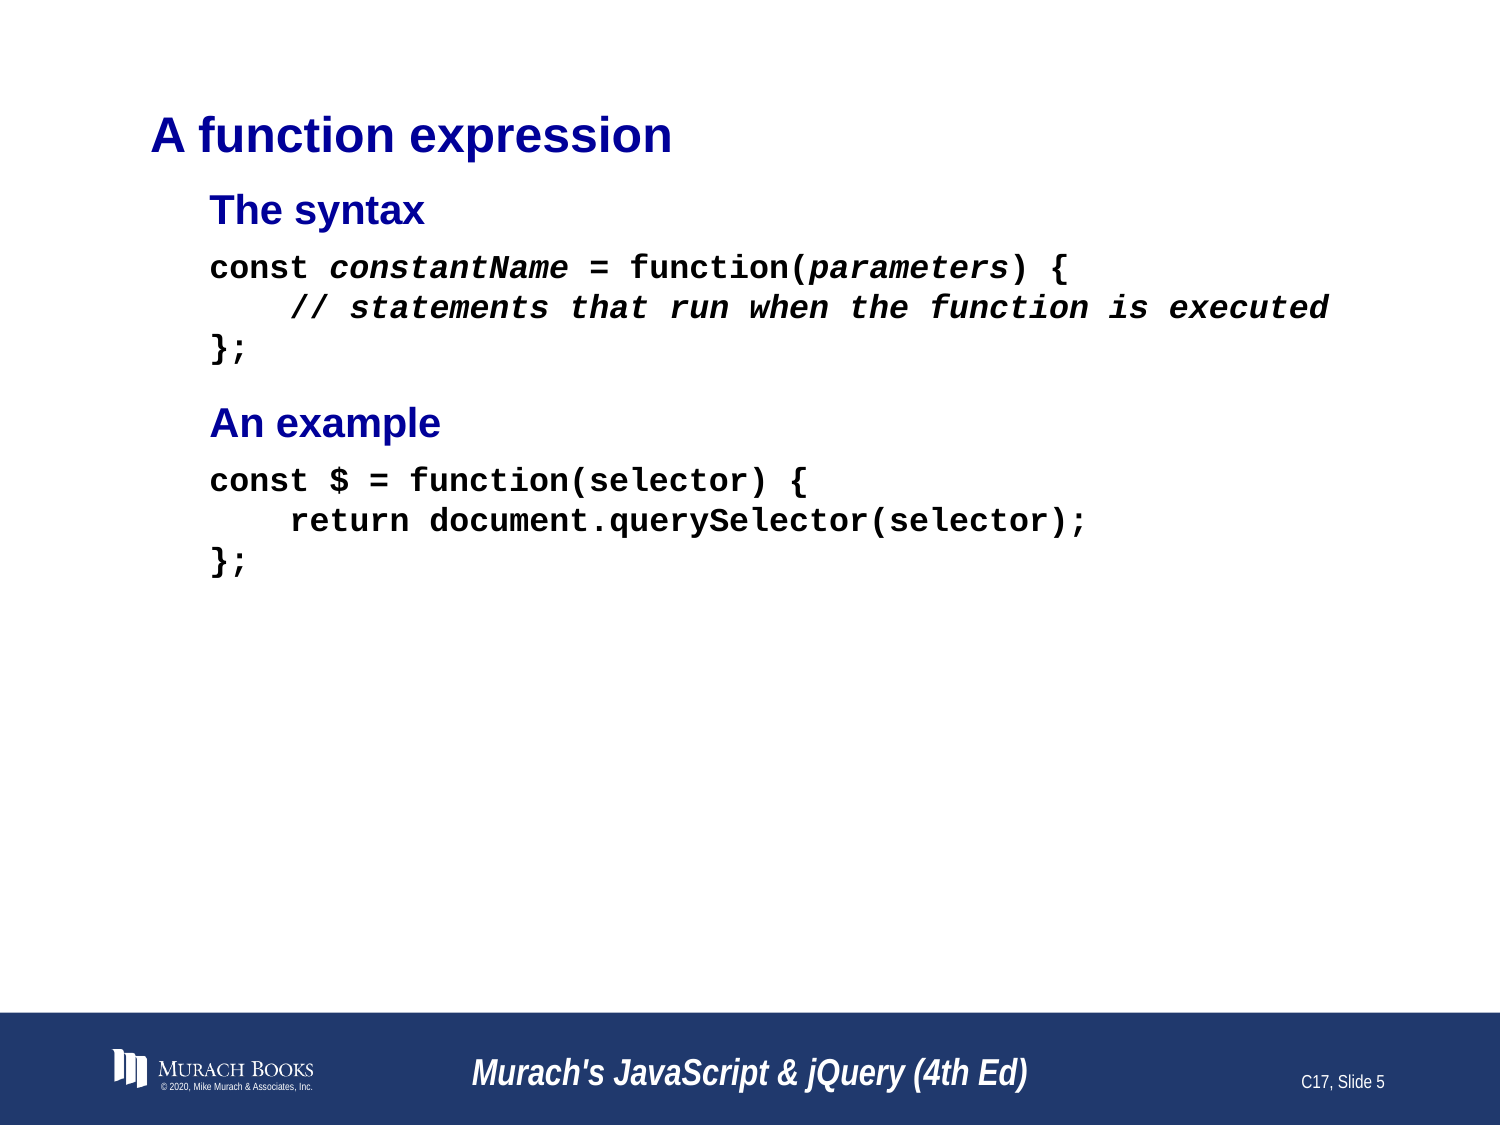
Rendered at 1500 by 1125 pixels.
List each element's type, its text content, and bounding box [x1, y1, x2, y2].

slide_number Murach's JavaScript & jQuery (4th Ed) [463, 1025, 1050, 1100]
footer © 2020, Mike Murach & Associates, Inc. [12, 1025, 463, 1100]
title A function expression [150, 102, 1350, 164]
list The syntax const constantName = function(parameters) { // statements that run when the function is executed }; An example const $ = function(selector) { return document.querySelector(selector); }; [137, 174, 1350, 975]
slide_number C17, Slide 5 [1087, 1025, 1400, 1100]
